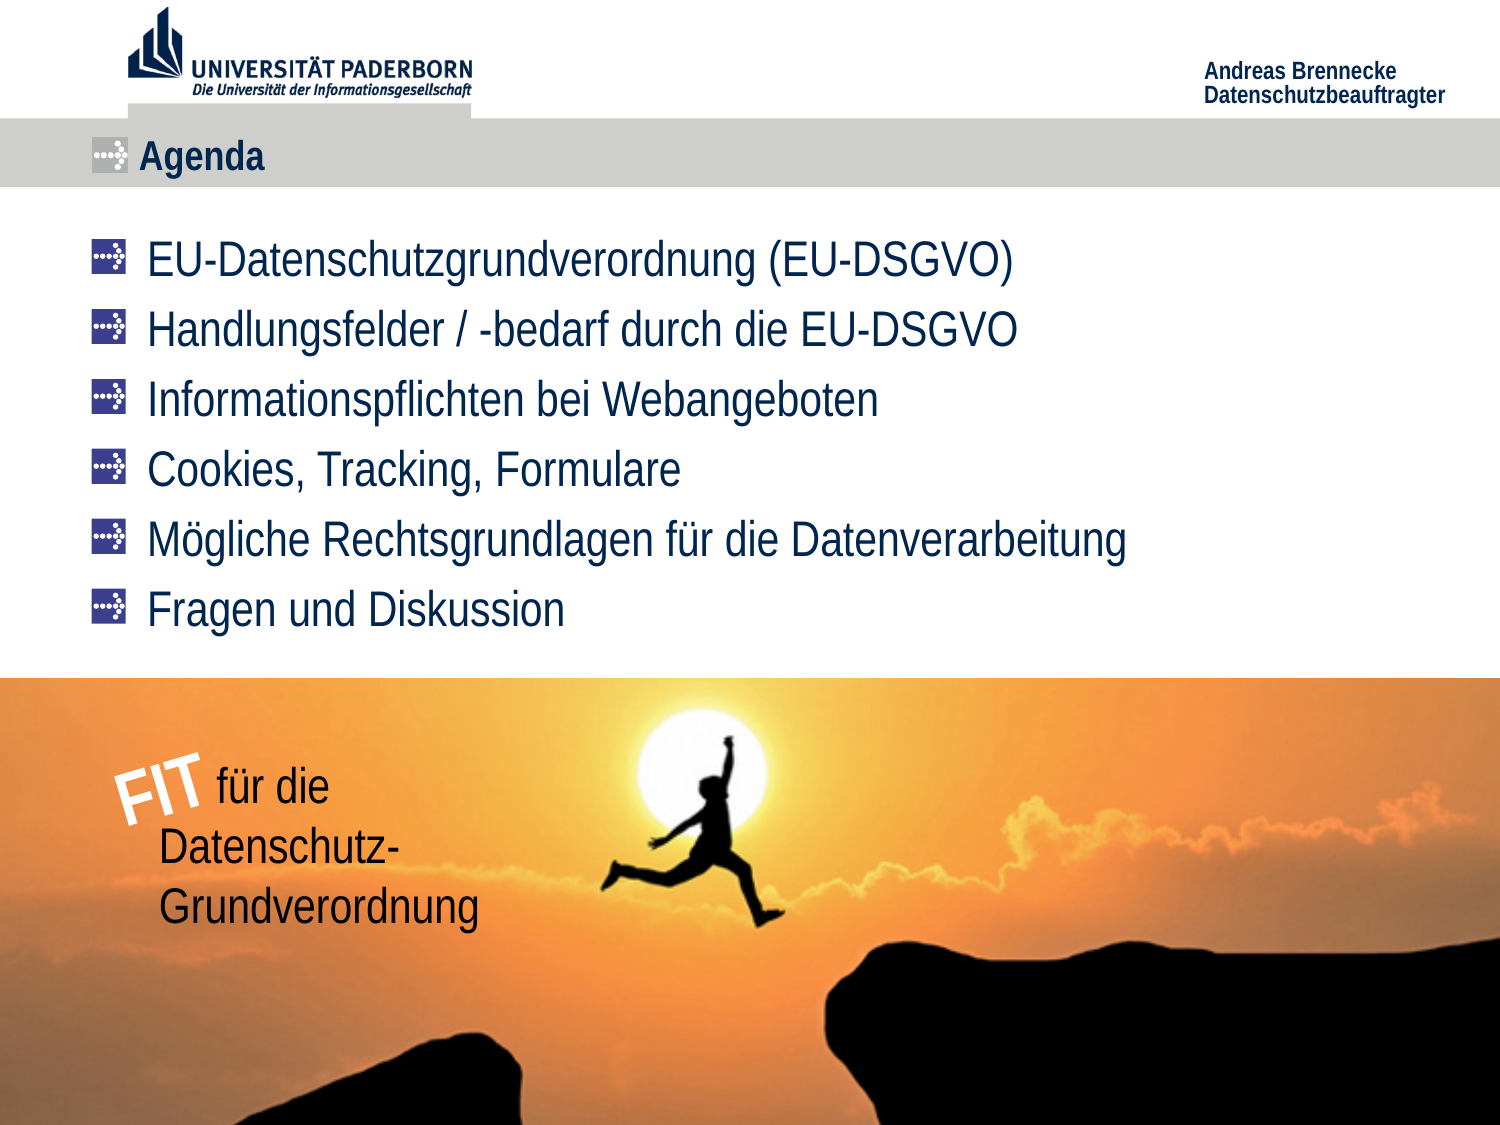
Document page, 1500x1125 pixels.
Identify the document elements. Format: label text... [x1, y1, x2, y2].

picture [0, 678, 1500, 1125]
title Agenda [123, 122, 1430, 186]
list EU-Datenschutzgrundverordnung (EU-DSGVO) Handlungsfelder / -bedarf durch die EU-DSGVO Informationspflichten bei Webangeboten Cookies, Tracking, Formulare Mögliche Rechtsgrundlagen für die Datenverarbeitung Fragen und Diskussion [75, 218, 1471, 676]
picture [128, 7, 472, 98]
